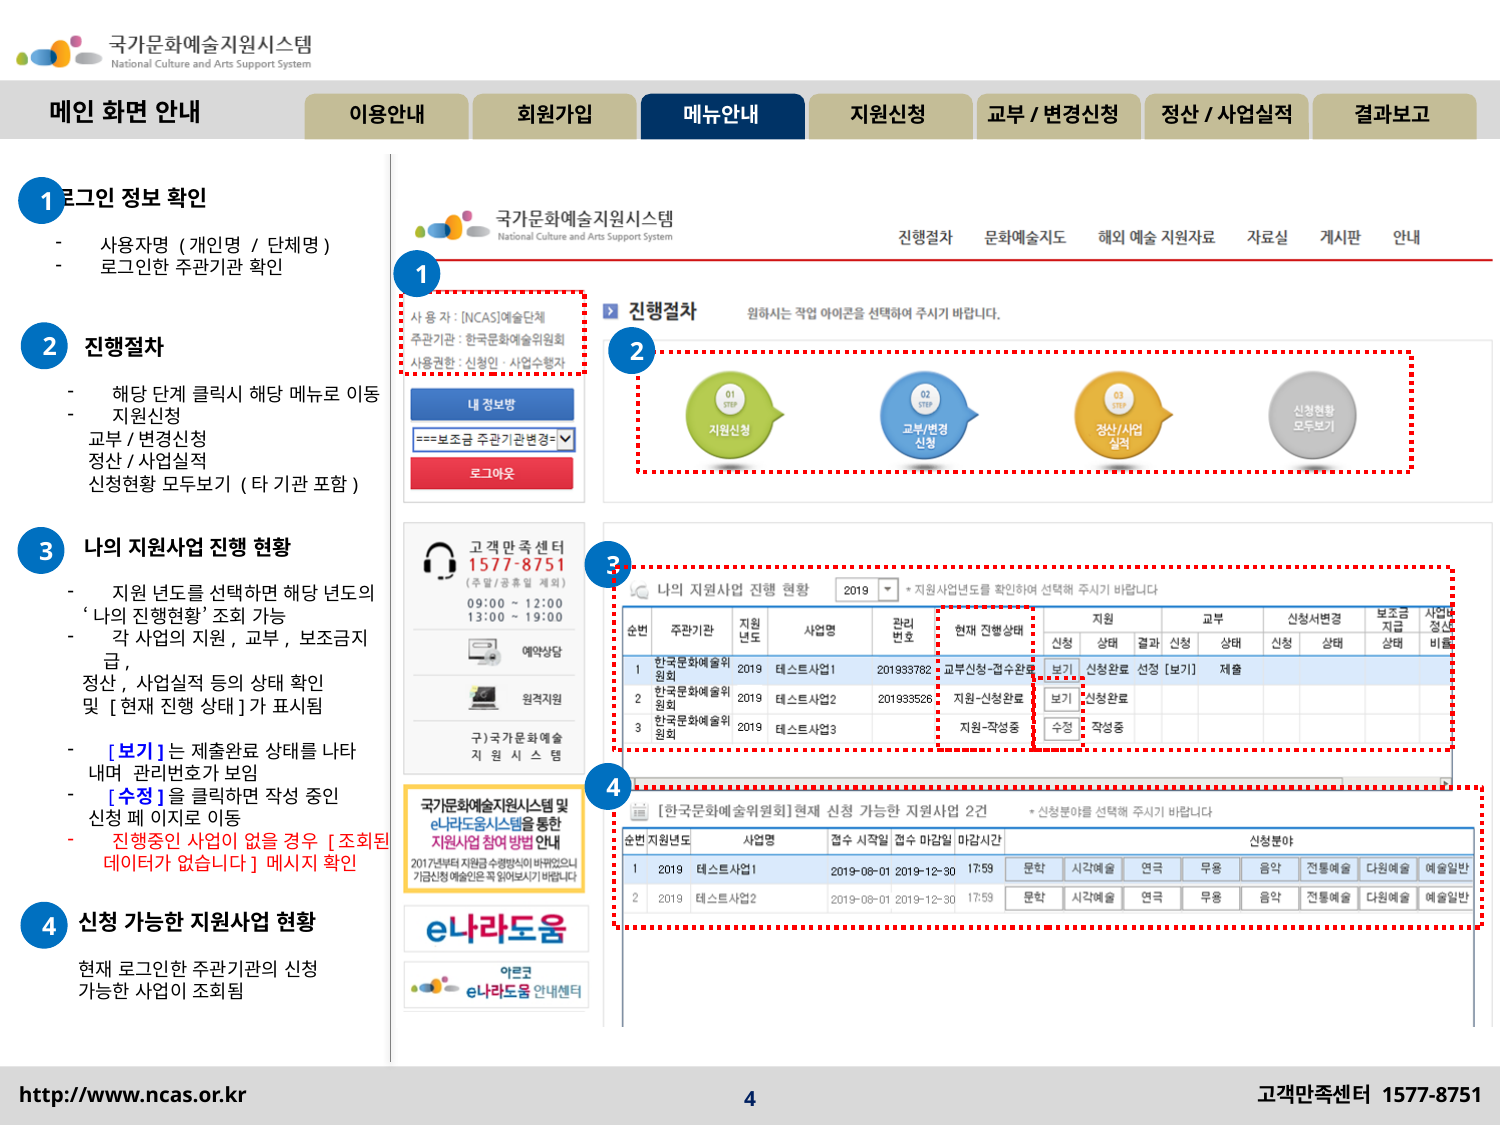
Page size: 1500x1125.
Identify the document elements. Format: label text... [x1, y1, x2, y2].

picture [396, 199, 1500, 1029]
text_box 3 [15, 524, 67, 576]
picture [6, 24, 324, 77]
text_box 메인 화면 안내 [34, 89, 217, 135]
text_box 로그인 정보 확인 사용자명 (개인명 / 단체명) 로그인한 주관기관 확인 [40, 177, 345, 286]
text_box 나의 지원사업 진행 현황 지원 년도를 선택하면 해당 년도의 ‘나의 진행현황’ 조회 가능 각 사업의 지원, 교부, 보조금지급, 정산, 사업실적 등의 상태 확인 및 [현재 진행 상태]가 표시됨 [보기]는 제출완료 상태를 나타 내며 관리번호가 보임 [수정]을 클릭하면 작성 중인 신청 페 이지로 이동 진행중인 사업이 없을 경우 [조회된 데이터가 없습니다] 메시지 확인 [53, 527, 391, 882]
text_box 4 [18, 899, 70, 951]
text_box 진행절차 해당 단계 클릭시 해당 메뉴로 이동 지원신청 교부/변경신청 정산/사업실적 신청현황 모두보기 (타 기관 포함) [53, 326, 391, 503]
text_box 2 [18, 320, 70, 372]
text_box 신청 가능한 지원사업 현황 현재 로그인한 주관기관의 신청 가능한 사업이 조회됨 [63, 901, 391, 1010]
text_box 1 [16, 174, 68, 227]
